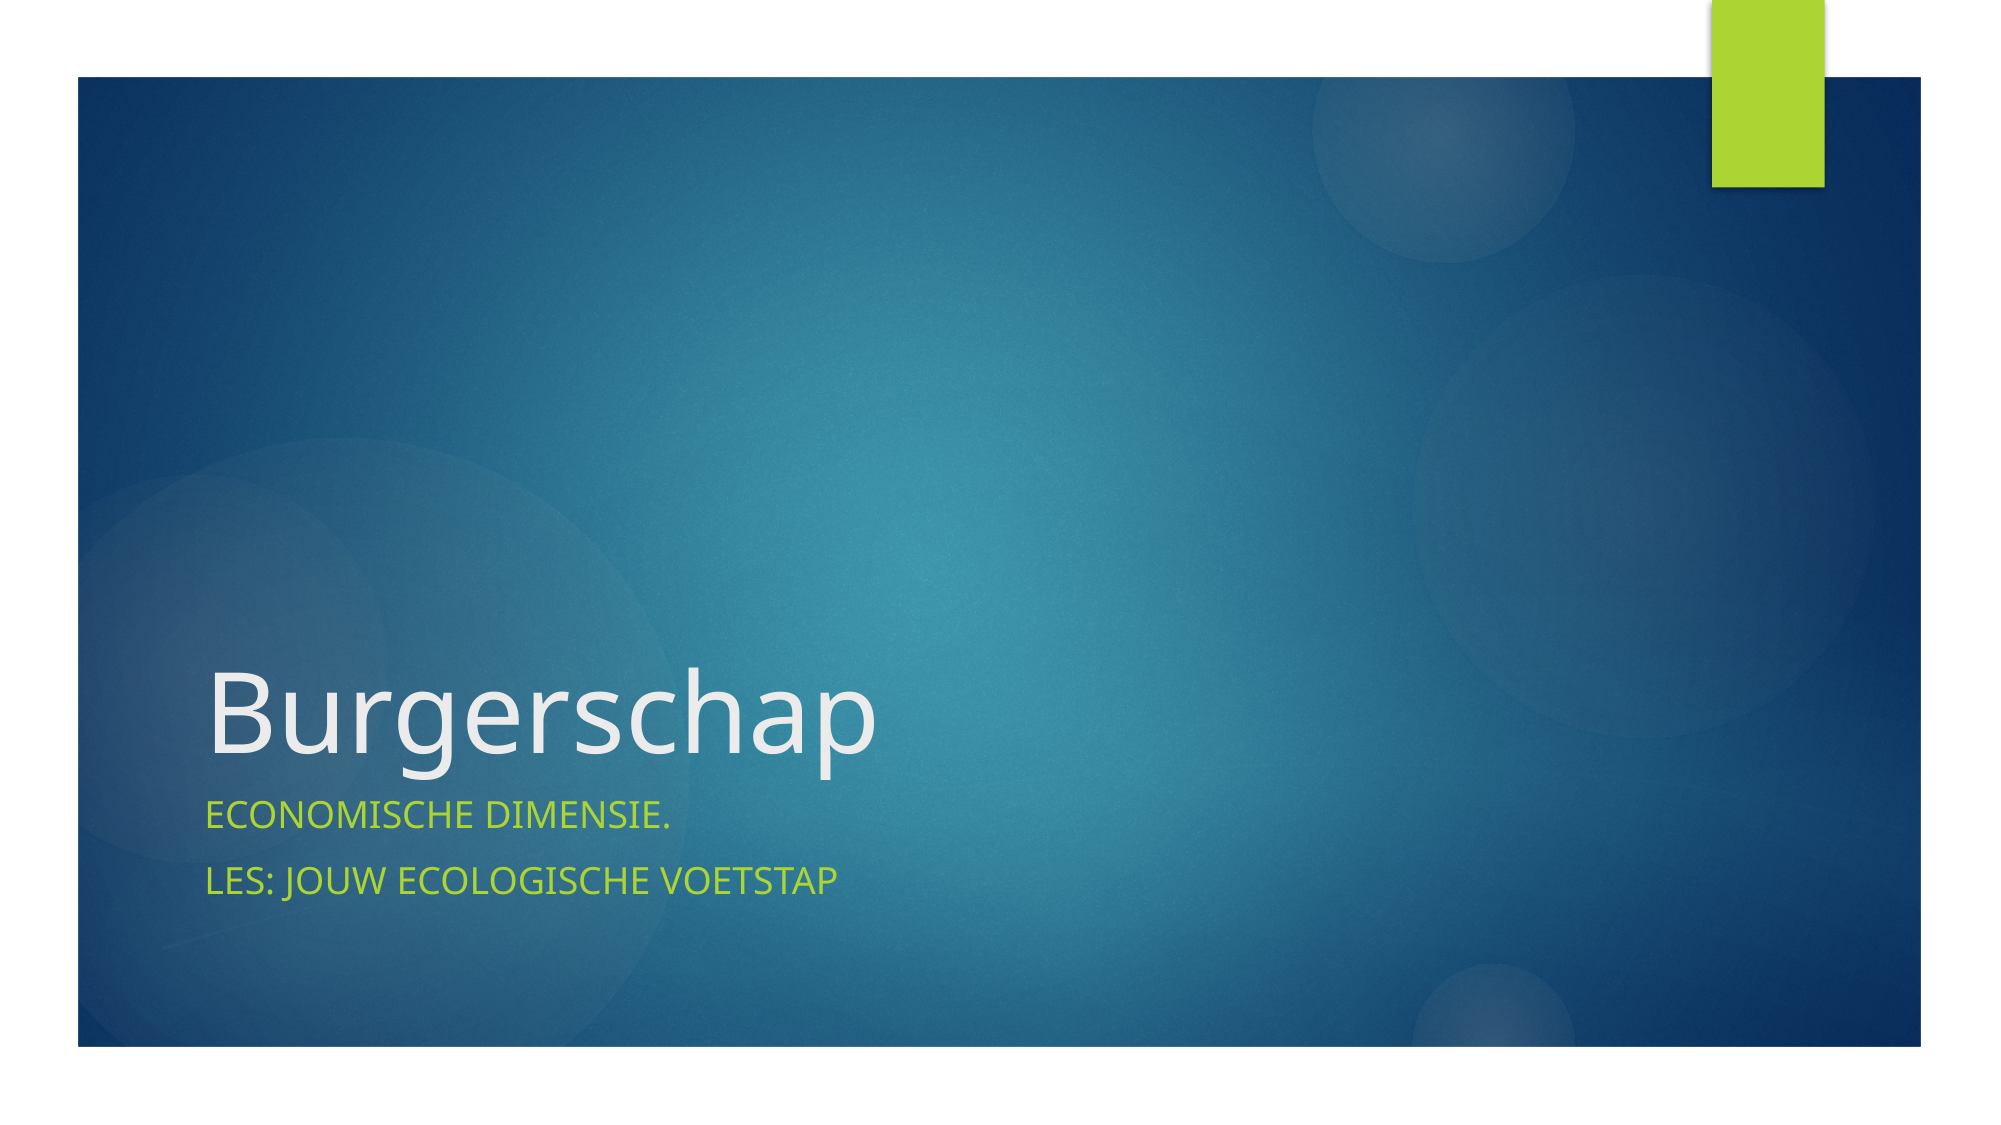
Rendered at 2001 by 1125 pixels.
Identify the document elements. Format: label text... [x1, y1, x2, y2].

title Burgerschap [189, 344, 1638, 783]
subtitle Economische dimensie. Les: jouw ecologische voetstap [189, 783, 1638, 925]
